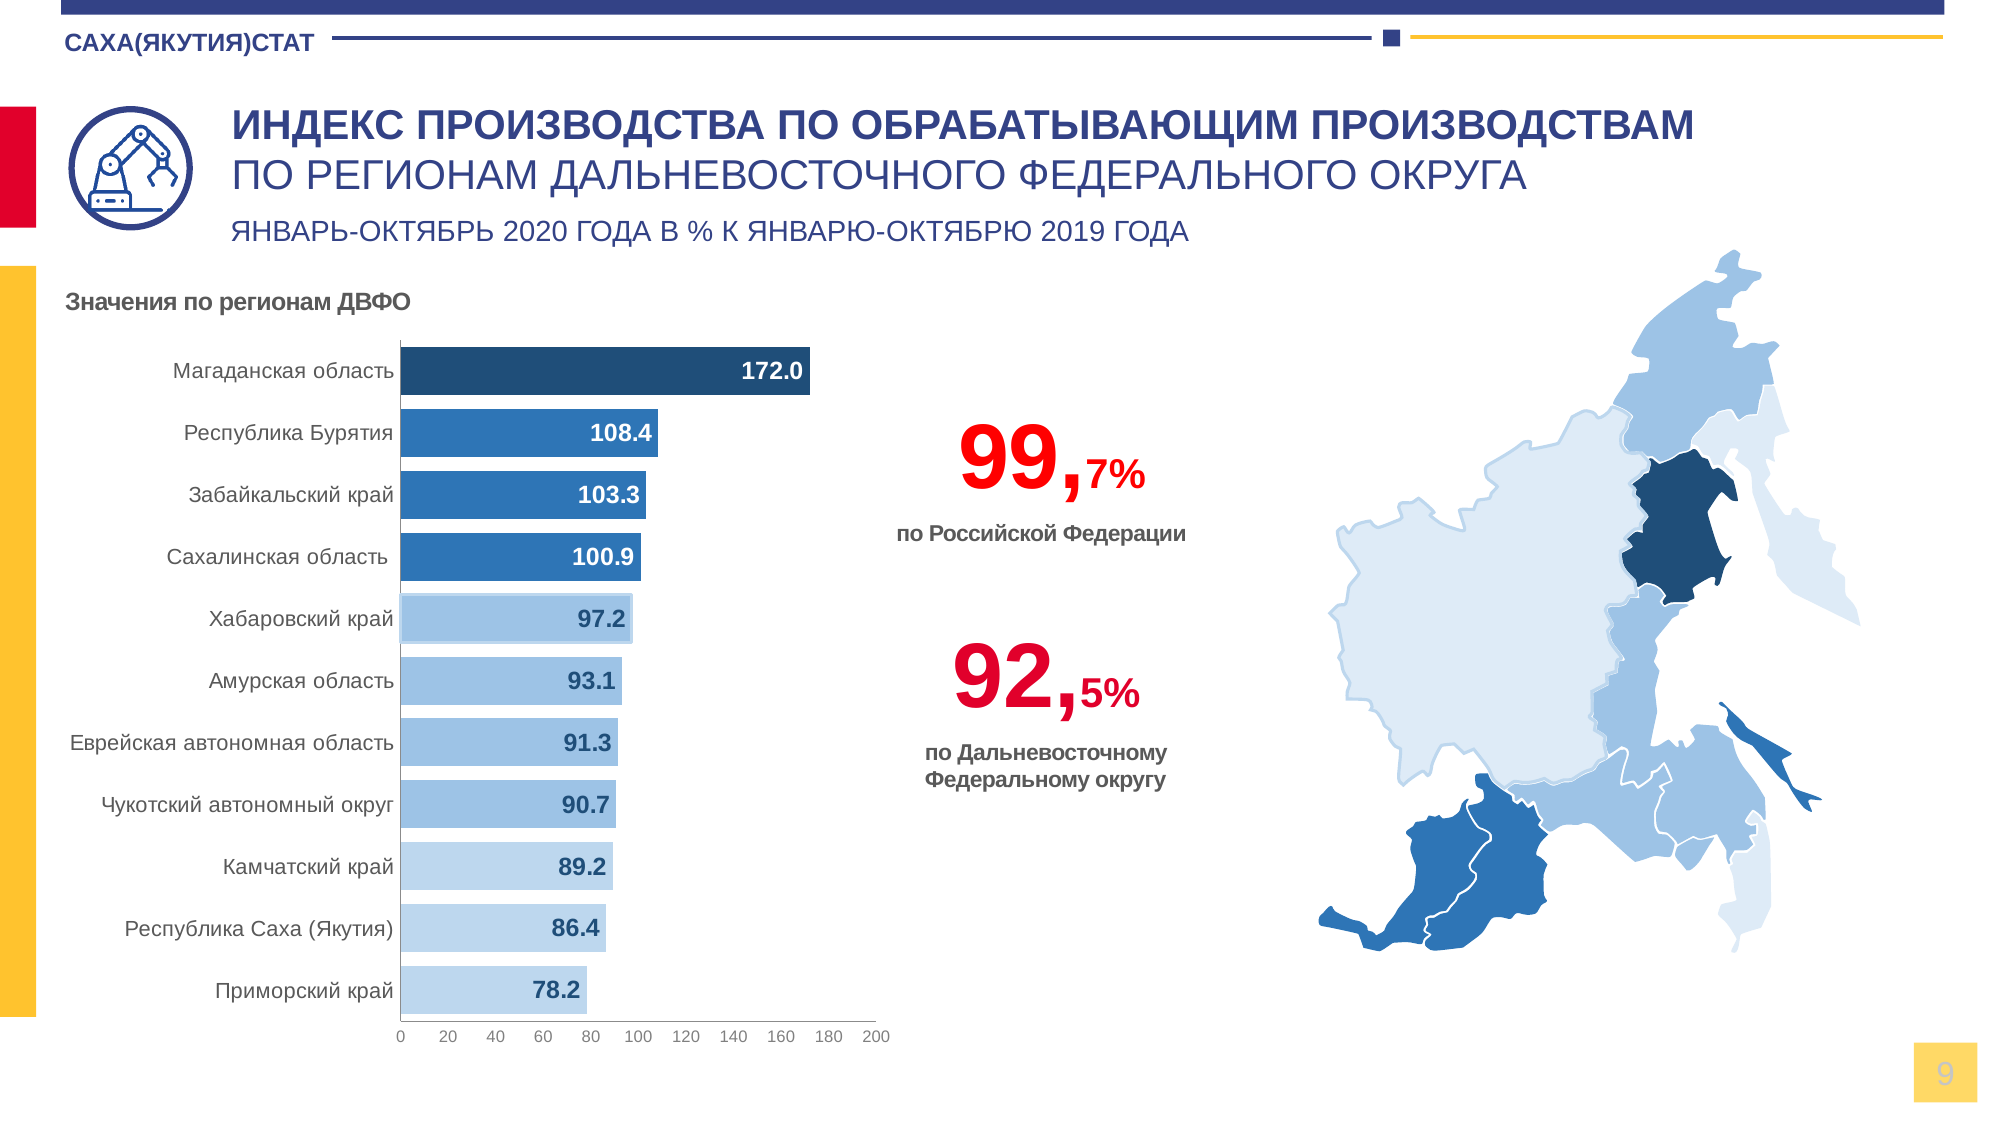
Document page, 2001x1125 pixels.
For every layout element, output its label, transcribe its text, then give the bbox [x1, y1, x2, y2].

text_box Значения по регионам ДВФО [50, 278, 766, 324]
text_box по Дальневосточному Федеральному округу [918, 730, 1236, 800]
text_box 99,7% [943, 389, 1282, 515]
slide_number 9 [1913, 1042, 1978, 1103]
text_box по Российской Федерации [918, 510, 1208, 553]
chart [50, 328, 918, 1065]
list ИНДЕКС ПРОИЗВОДСТВА ПО ОБРАБАТЫВАЮЩИМ ПРОИЗВОДСТВАМ ПО РЕГИОНАМ ДАЛЬНЕВОСТОЧНОГО ФЕДЕРАЛЬНОГО ОКРУГА [216, 90, 1949, 173]
text_box 92,5% [937, 607, 1229, 730]
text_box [71, 109, 190, 228]
text_box САХА(ЯКУТИЯ)СТАТ [47, 17, 332, 65]
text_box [236, 29, 1943, 116]
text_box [1318, 249, 1861, 953]
text_box ЯНВАРЬ-ОКТЯБРЬ 2020 ГОДА В % К ЯНВАРЮ-ОКТЯБРЮ 2019 ГОДА [215, 204, 1320, 250]
